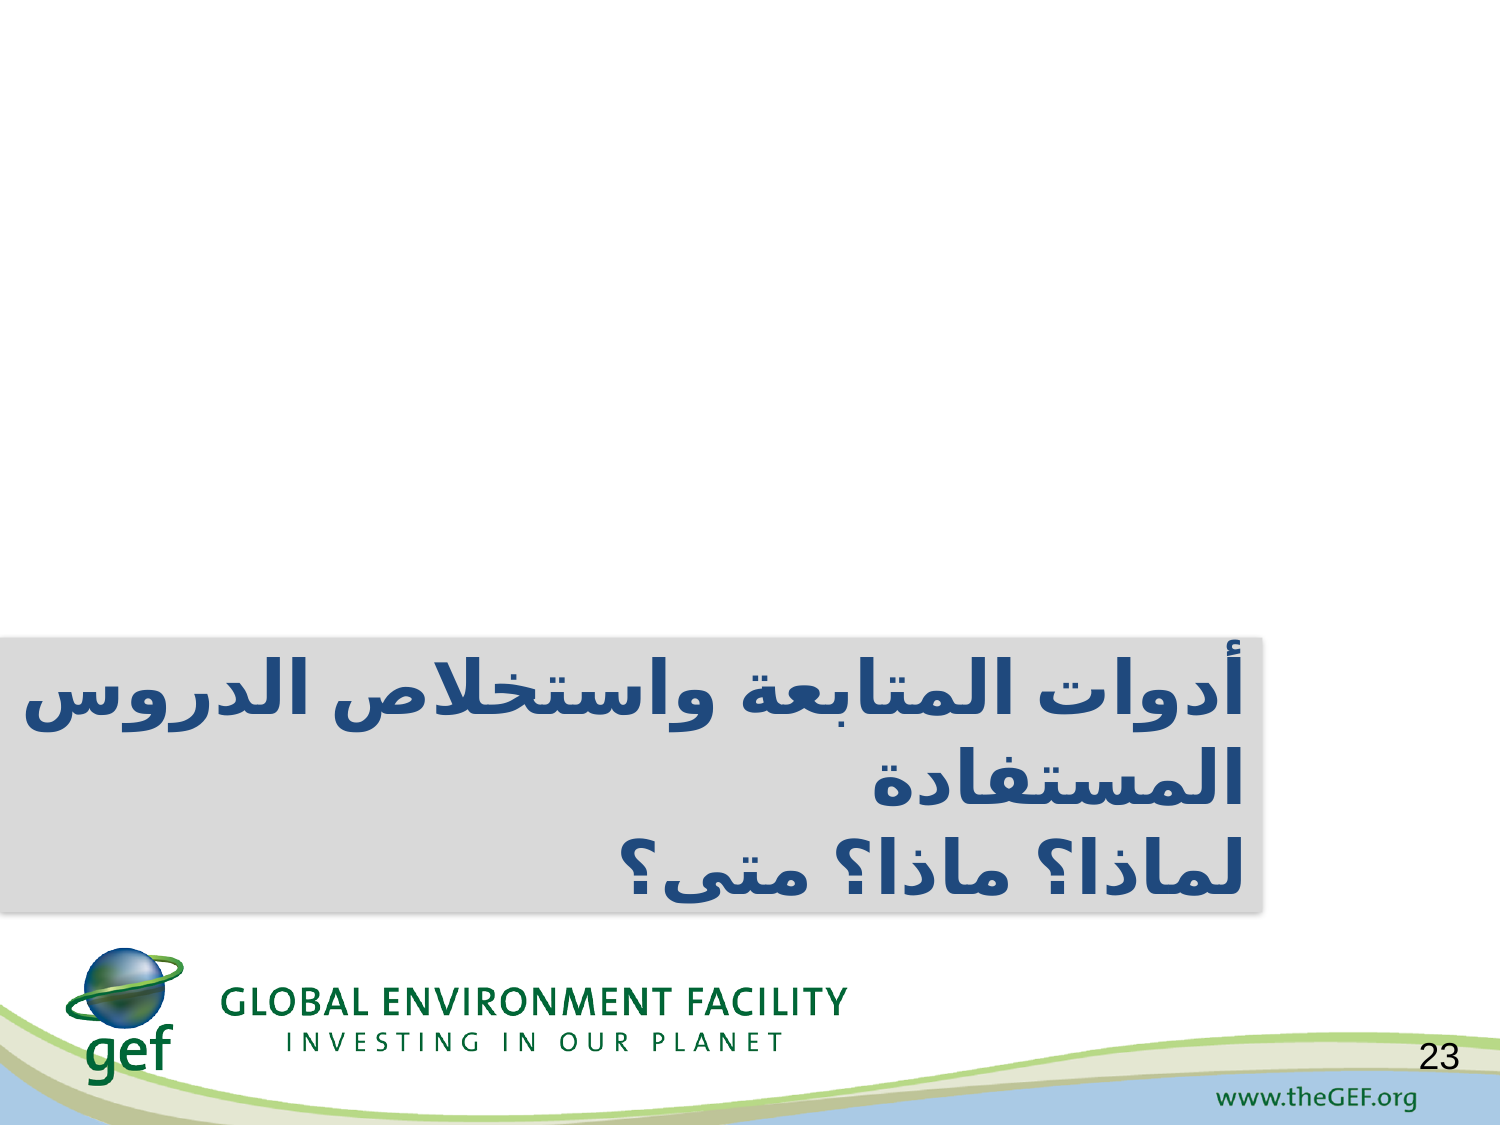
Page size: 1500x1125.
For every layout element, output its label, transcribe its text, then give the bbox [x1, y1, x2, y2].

picture [0, 920, 1500, 1125]
text_box أدوات المتابعة واستخلاص الدروس المستفادة لماذا؟ ماذا؟ متى؟ [0, 637, 1263, 913]
slide_number 23 [1387, 1012, 1500, 1095]
list Tracking Tools and Lessons Why? What? When? [74, 266, 1426, 1009]
